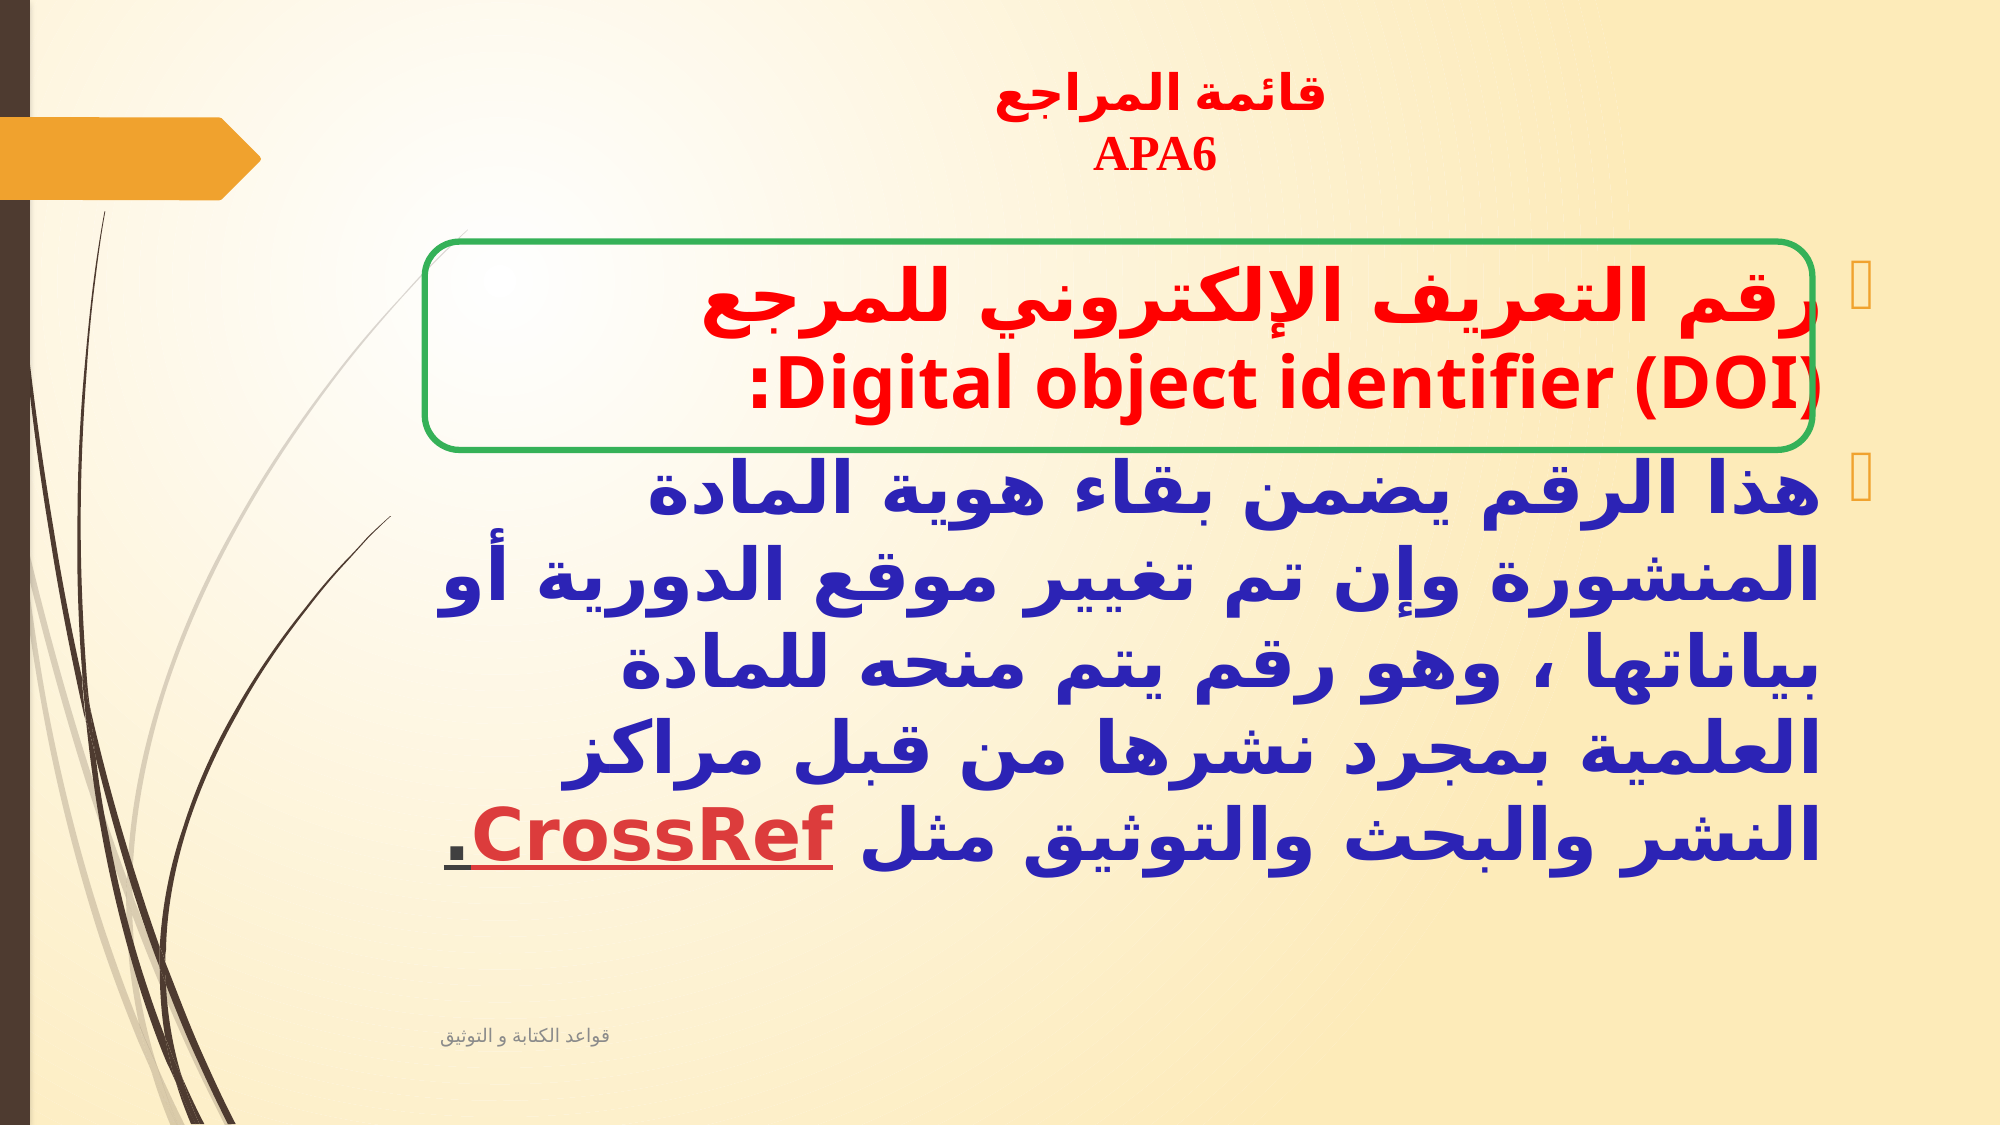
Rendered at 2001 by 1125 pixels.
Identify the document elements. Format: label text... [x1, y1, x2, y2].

text_box [423, 240, 1814, 452]
list رقم التعريف الإلكتروني للمرجع Digital object identifier (DOI): هذا الرقم يضمن بقاء هوية المادة المنشورة وإن تم تغيير موقع الدورية أو بياناتها ، وهو رقم يتم منحه للمادة العلمية بمجرد نشرها من قبل مراكز النشر والبحث والتوثيق مثل CrossRef. [424, 241, 1888, 970]
title قائمة المراجع APA6 [424, 52, 1887, 188]
footer قواعد الكتابة و التوثيق [424, 1006, 1675, 1067]
